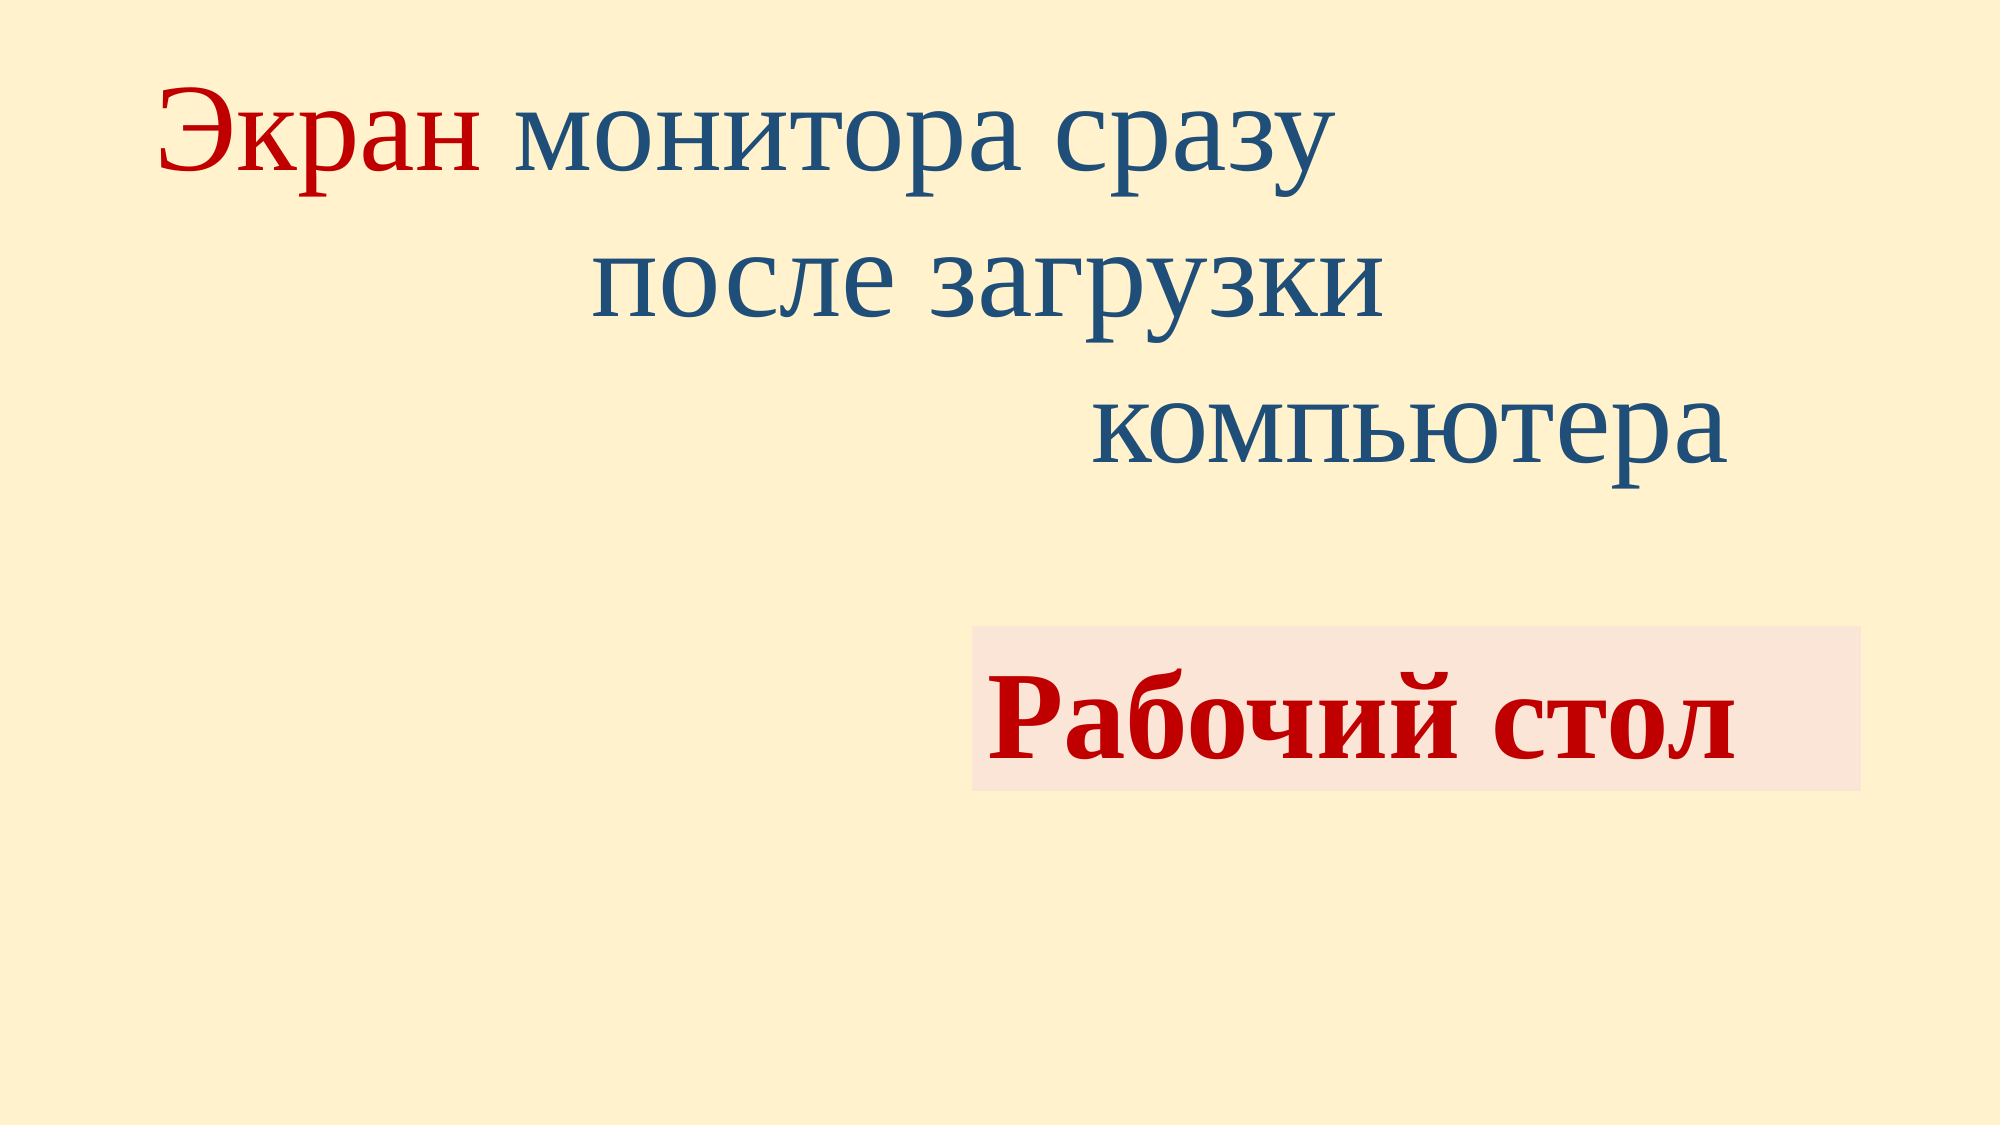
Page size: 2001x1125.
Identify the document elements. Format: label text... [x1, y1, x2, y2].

text_box Экран монитора сразу после загрузки компьютера [139, 62, 1889, 495]
text_box Рабочий стол [972, 626, 1861, 791]
